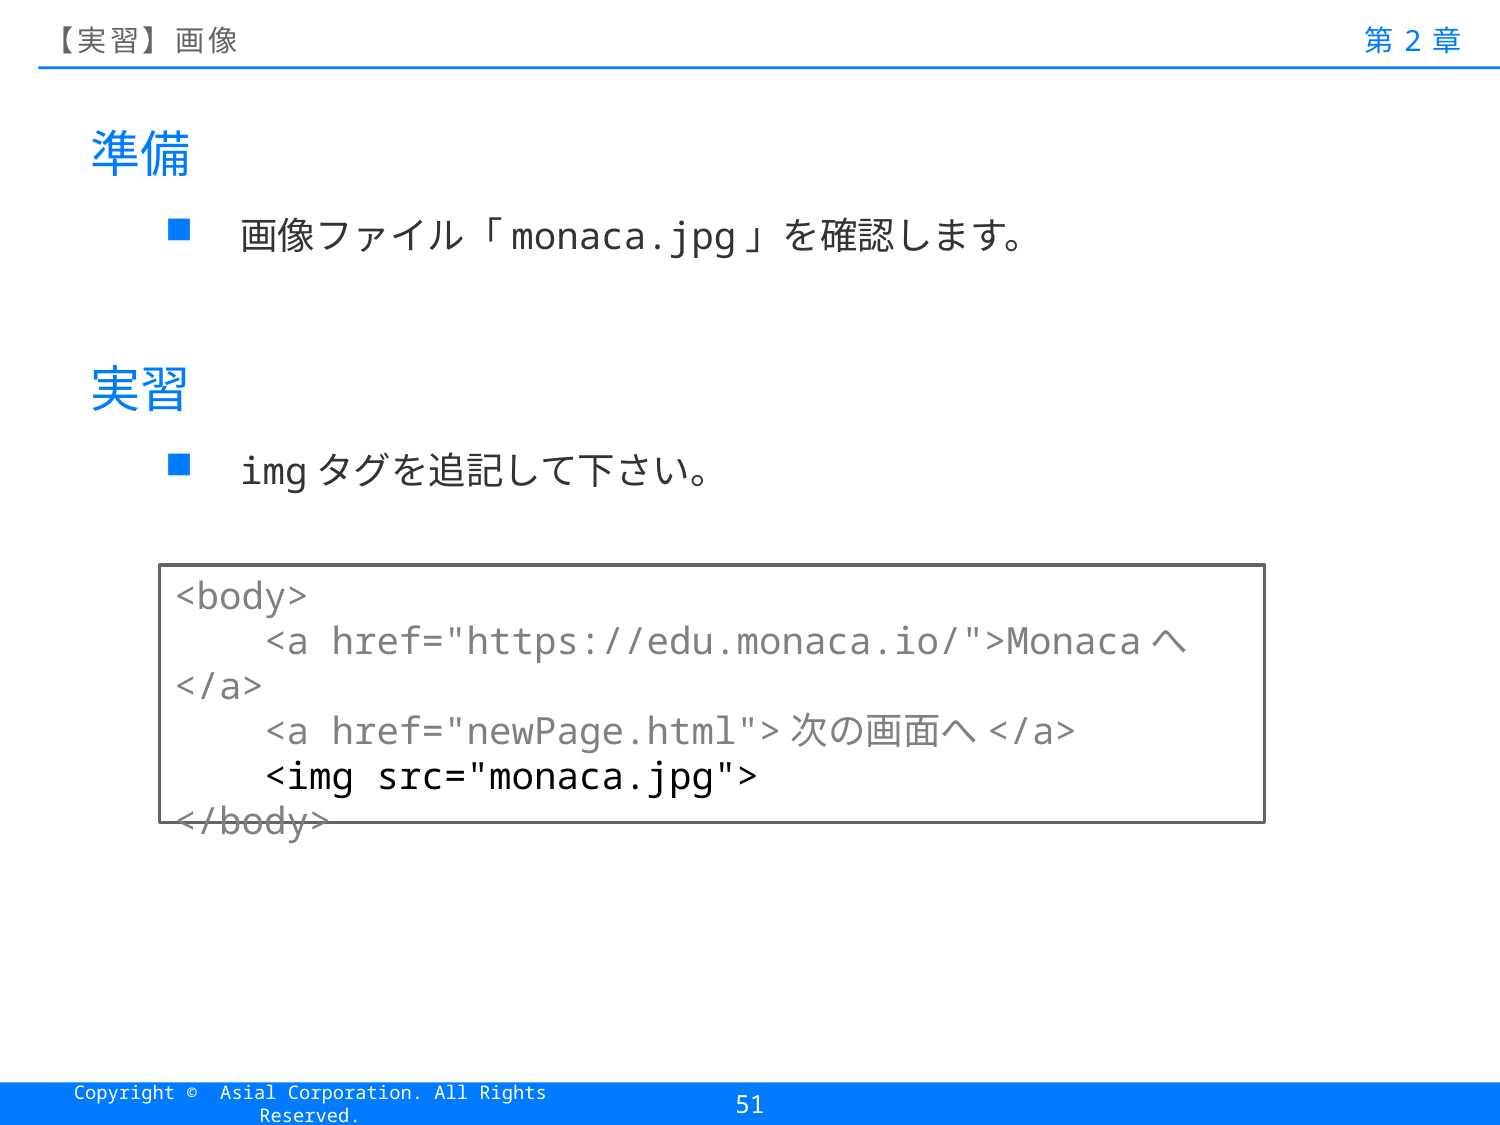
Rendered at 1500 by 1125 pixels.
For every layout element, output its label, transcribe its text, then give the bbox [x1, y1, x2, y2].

text_box <body> <a href="https://edu.monaca.io/">Monacaへ</a> <a href="newPage.html">次の画面へ</a> <img src="monaca.jpg"> </body> [157, 563, 1267, 824]
title 【実習】画像 [29, 7, 702, 72]
list 第2章 [702, 7, 1477, 72]
slide_number 51 [581, 1075, 919, 1125]
list 準備 画像ファイル「monaca.jpg」を確認します。 実習 imgタグを追記して下さい。 [75, 84, 1425, 787]
